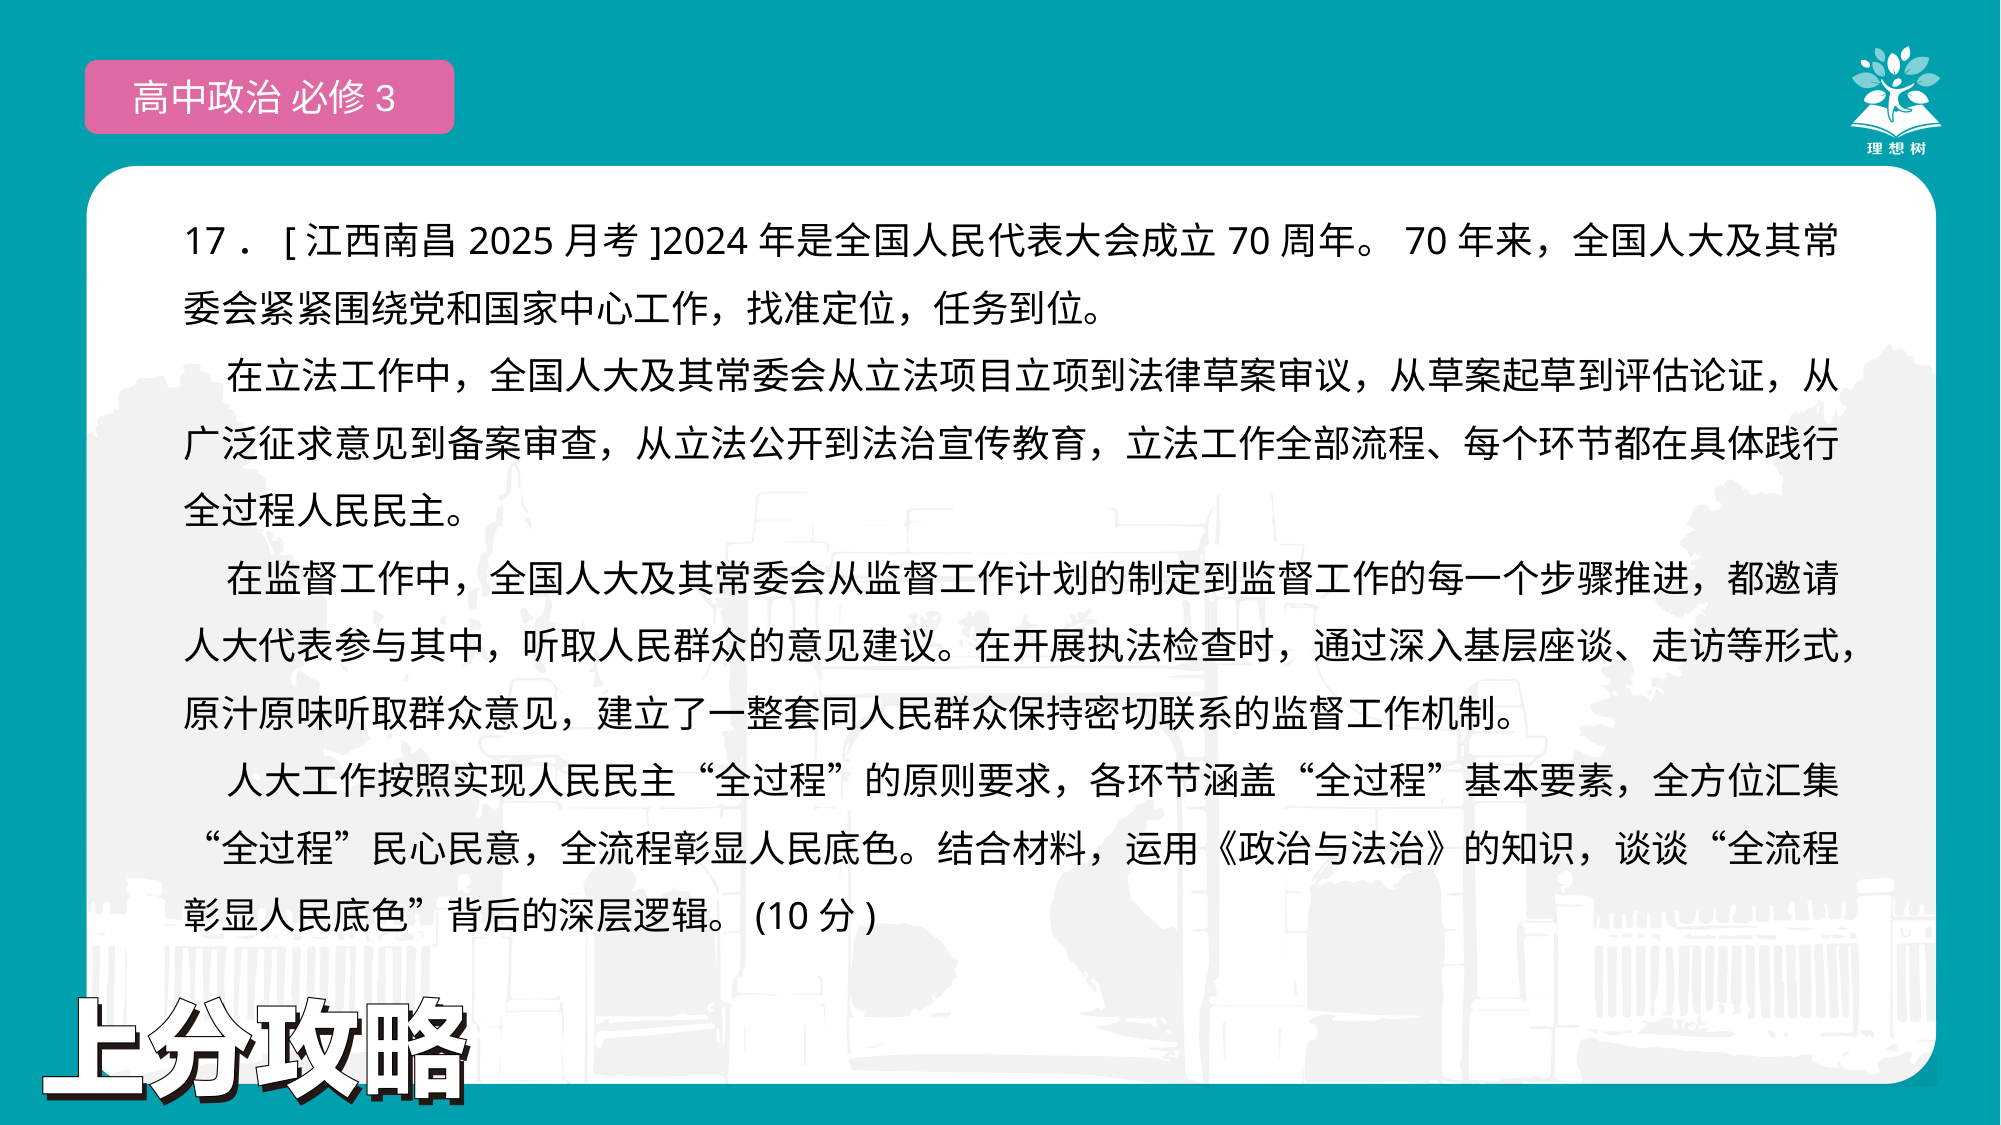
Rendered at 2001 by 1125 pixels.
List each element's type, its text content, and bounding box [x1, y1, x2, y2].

picture [0, 0, 2001, 1125]
text_box 17．[江西南昌2025月考]2024年是全国人民代表大会成立70周年。70年来，全国人大及其常委会紧紧围绕党和国家中心工作，找准定位，任务到位。 在立法工作中，全国人大及其常委会从立法项目立项到法律草案审议，从草案起草到评估论证，从广泛征求意见到备案审查，从立法公开到法治宣传教育，立法工作全部流程、每个环节都在具体践行全过程人民民主。 在监督工作中，全国人大及其常委会从监督工作计划的制定到监督工作的每一个步骤推进，都邀请人大代表参与其中，听取人民群众的意见建议。在开展执法检查时，通过深入基层座谈、走访等形式，原汁原味听取群众意见，建立了一整套同人民群众保持密切联系的监督工作机制。 人大工作按照实现人民民主“全过程”的原则要求，各环节涵盖“全过程”基本要素，全方位汇集“全过程”民心民意，全流程彰显人民底色。结合材料，运用《政治与法治》的知识，谈谈“全流程彰显人民底色”背后的深层逻辑。(10分) [168, 187, 1855, 796]
text_box 高中政治 必修3 [83, 58, 456, 135]
